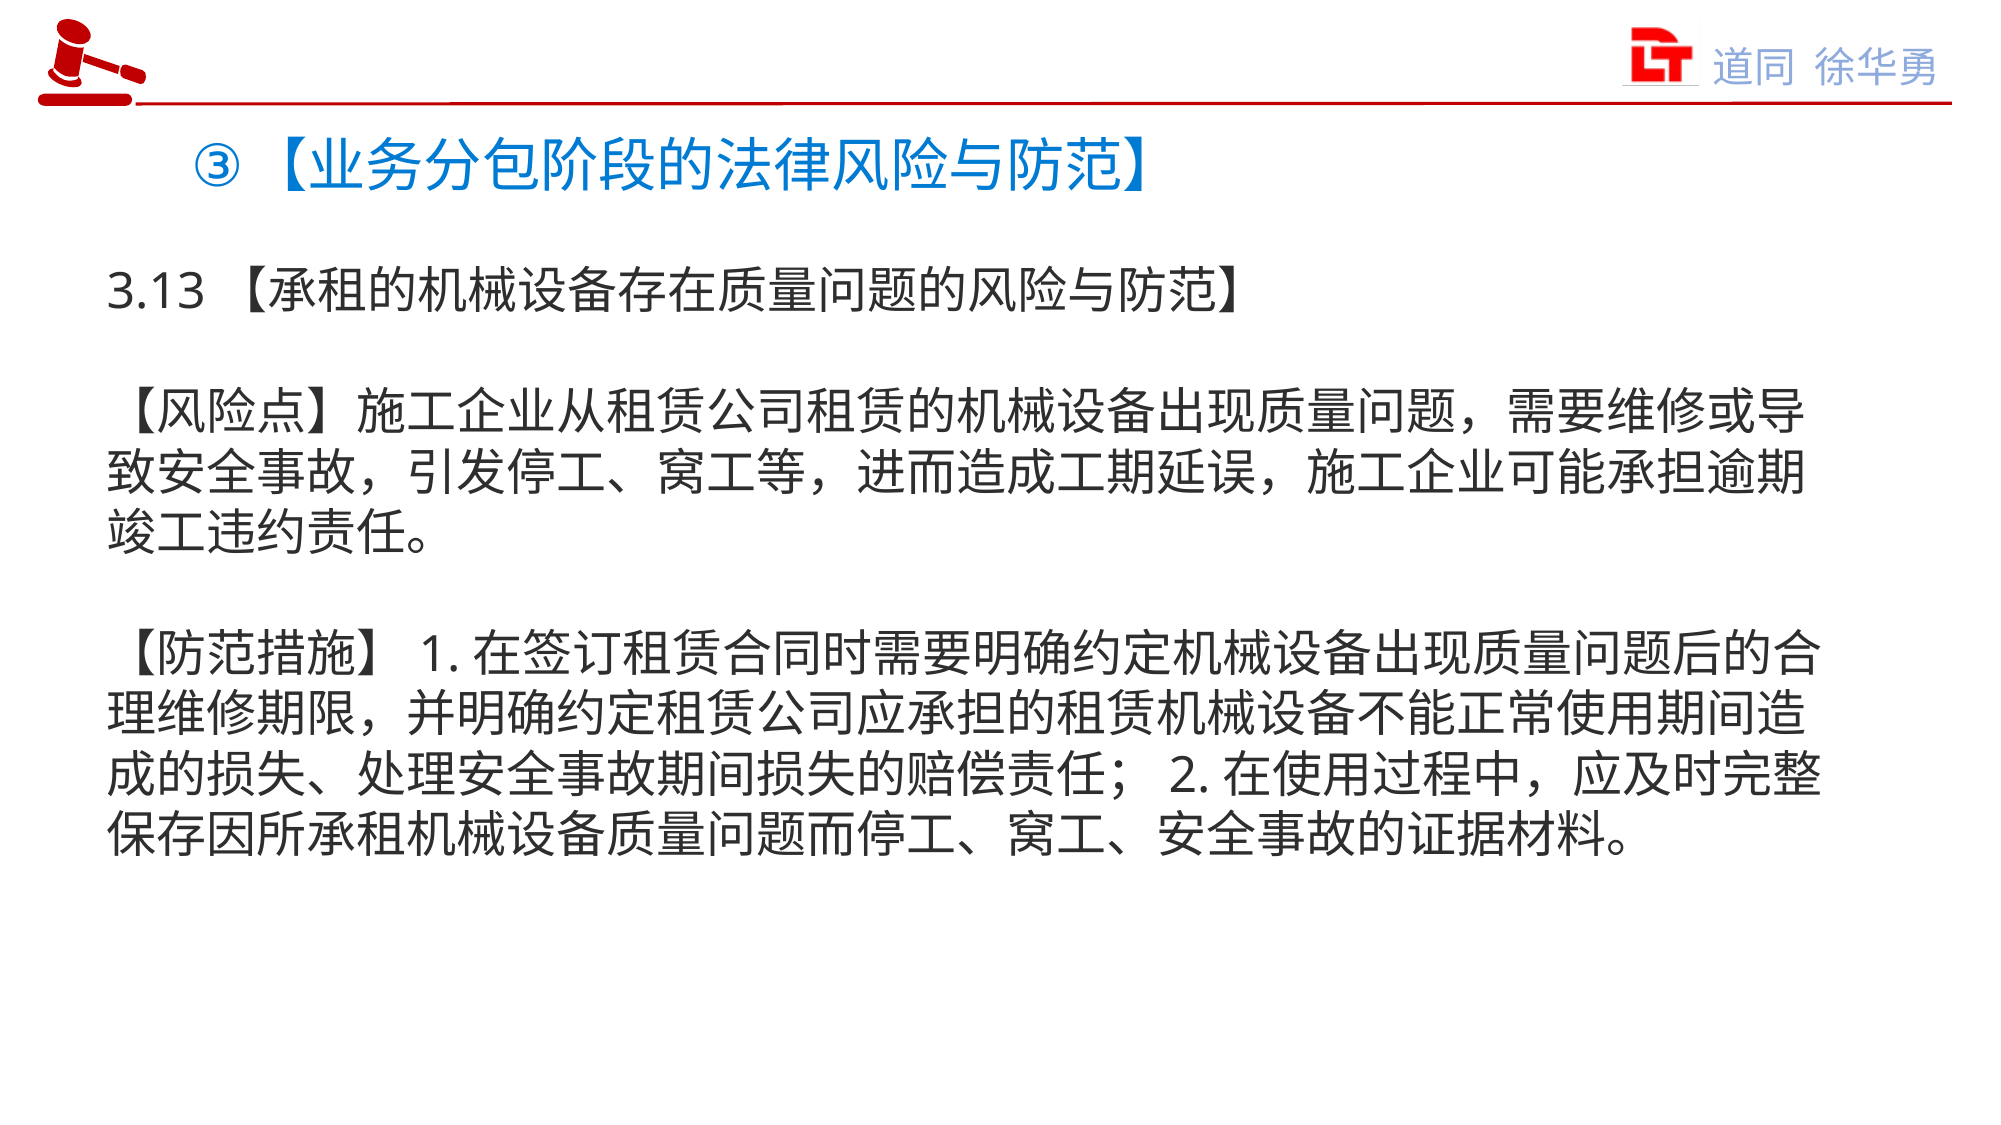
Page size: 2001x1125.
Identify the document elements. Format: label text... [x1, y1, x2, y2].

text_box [37, 17, 1954, 106]
picture [1622, 19, 1699, 97]
text_box 【业务分包阶段的法律风险与防范】 3.13【承租的机械设备存在质量问题的风险与防范】 【风险点】施工企业从租赁公司租赁的机械设备出现质量问题，需要维修或导致安全事故，引发停工、窝工等，进而造成工期延误，施工企业可能承担逾期竣工违约责任。 【防范措施】1.在签订租赁合同时需要明确约定机械设备出现质量问题后的合理维修期限，并明确约定租赁公司应承担的租赁机械设备不能正常使用期间造成的损失、处理安全事故期间损失的赔偿责任；2.在使用过程中，应及时完整保存因所承租机械设备质量问题而停工、窝工、安全事故的证据材料。 [91, 130, 1867, 870]
